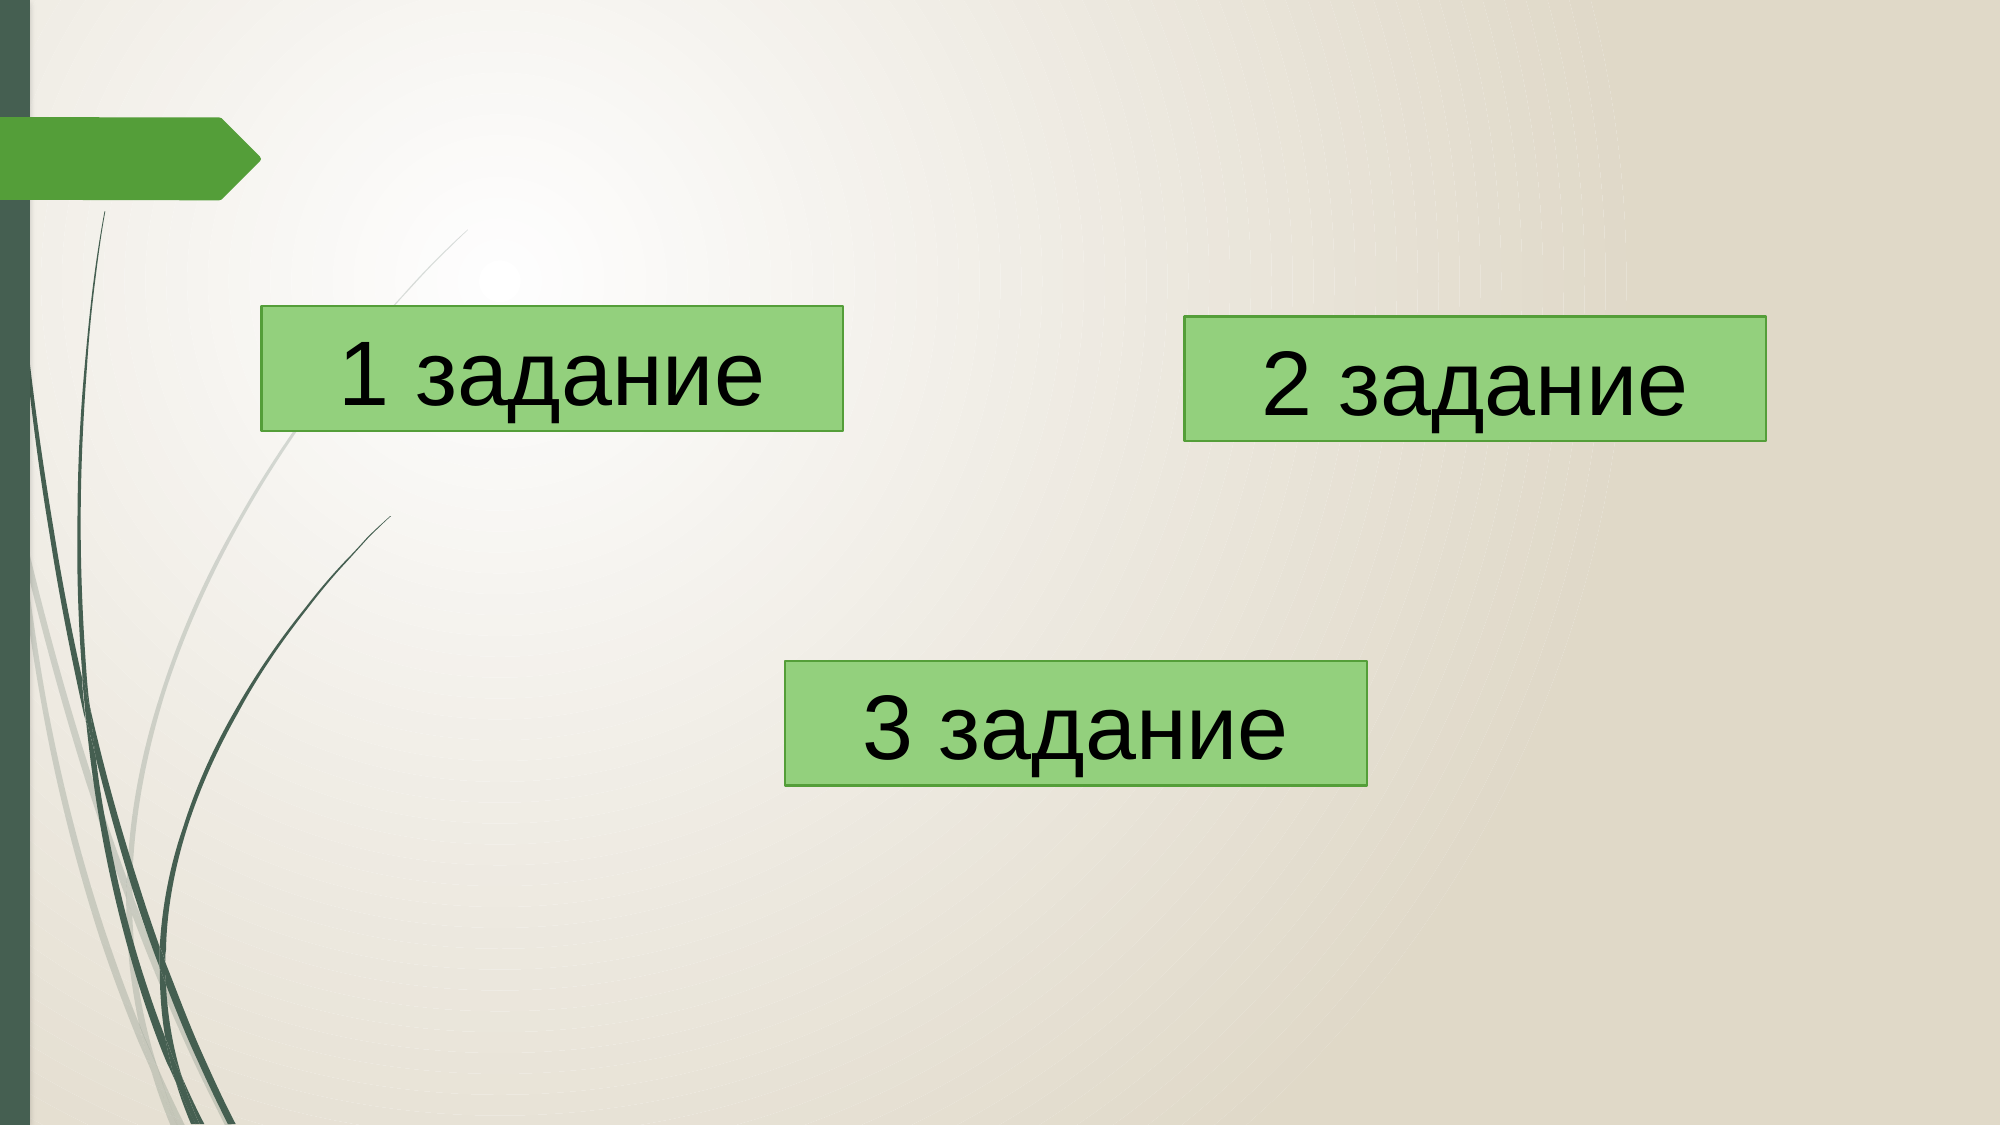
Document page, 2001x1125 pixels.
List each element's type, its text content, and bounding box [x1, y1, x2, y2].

text_box 2 задание [1183, 315, 1767, 442]
text_box 3 задание [784, 660, 1368, 787]
text_box 1 задание [260, 305, 844, 432]
